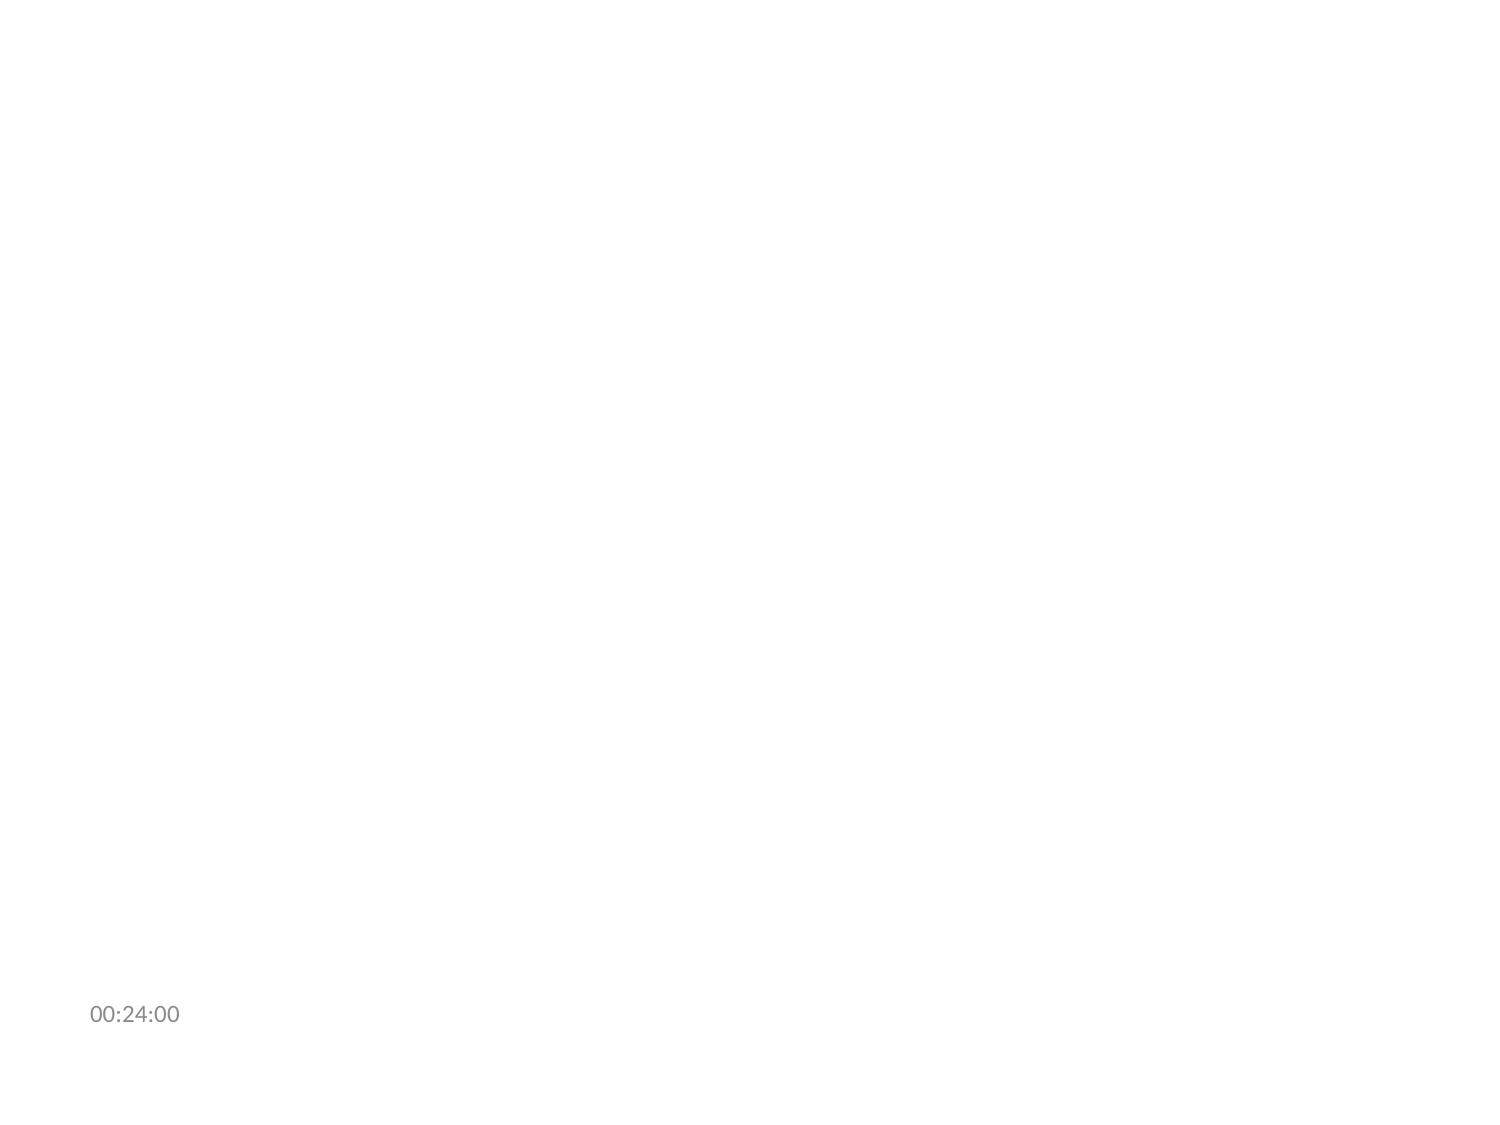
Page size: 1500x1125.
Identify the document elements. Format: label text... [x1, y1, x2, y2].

text_box 15:35:09 [75, 982, 425, 1043]
